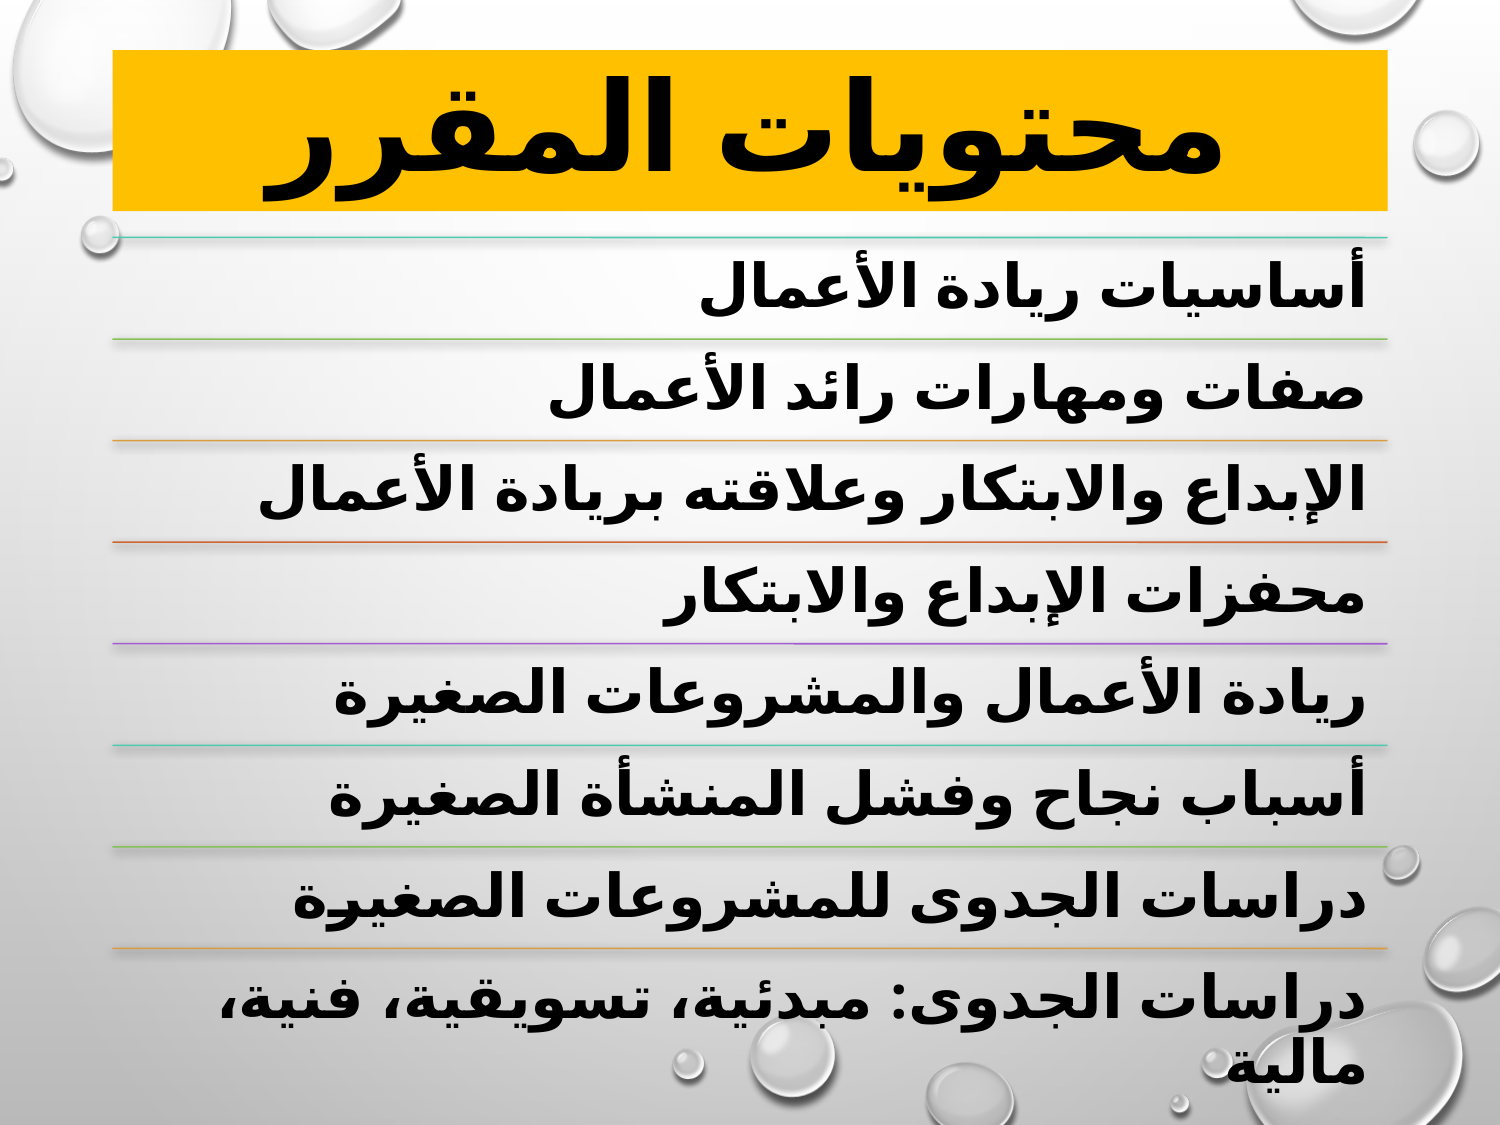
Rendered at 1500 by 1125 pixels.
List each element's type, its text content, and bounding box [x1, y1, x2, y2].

title محتويات المقرر [112, 50, 1388, 212]
picture [0, 0, 1500, 1125]
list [112, 237, 1388, 1051]
